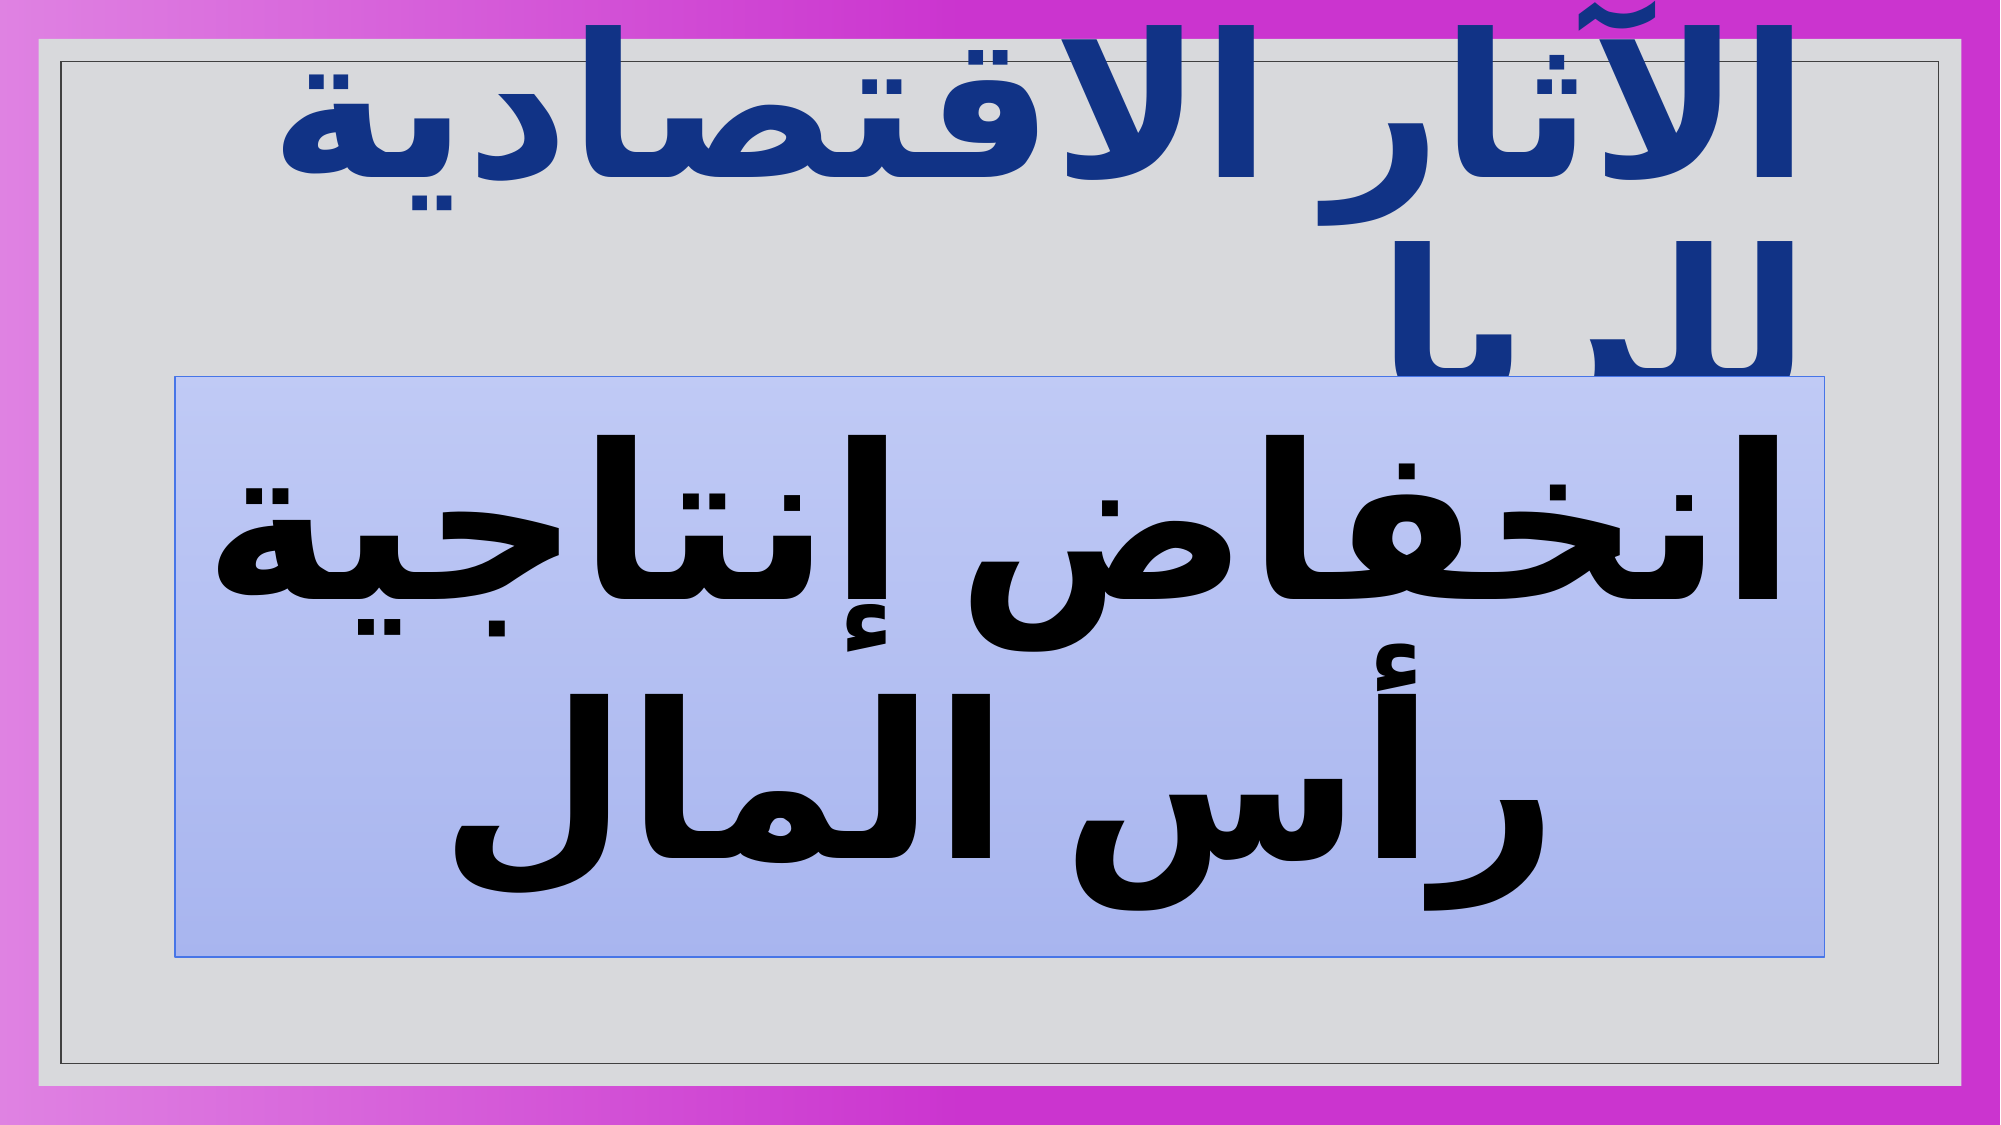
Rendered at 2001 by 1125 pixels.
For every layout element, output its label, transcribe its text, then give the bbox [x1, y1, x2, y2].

title الآثار الاقتصادية للربا [174, 92, 1825, 349]
list انخفاض إنتاجية رأس المال [174, 376, 1825, 958]
